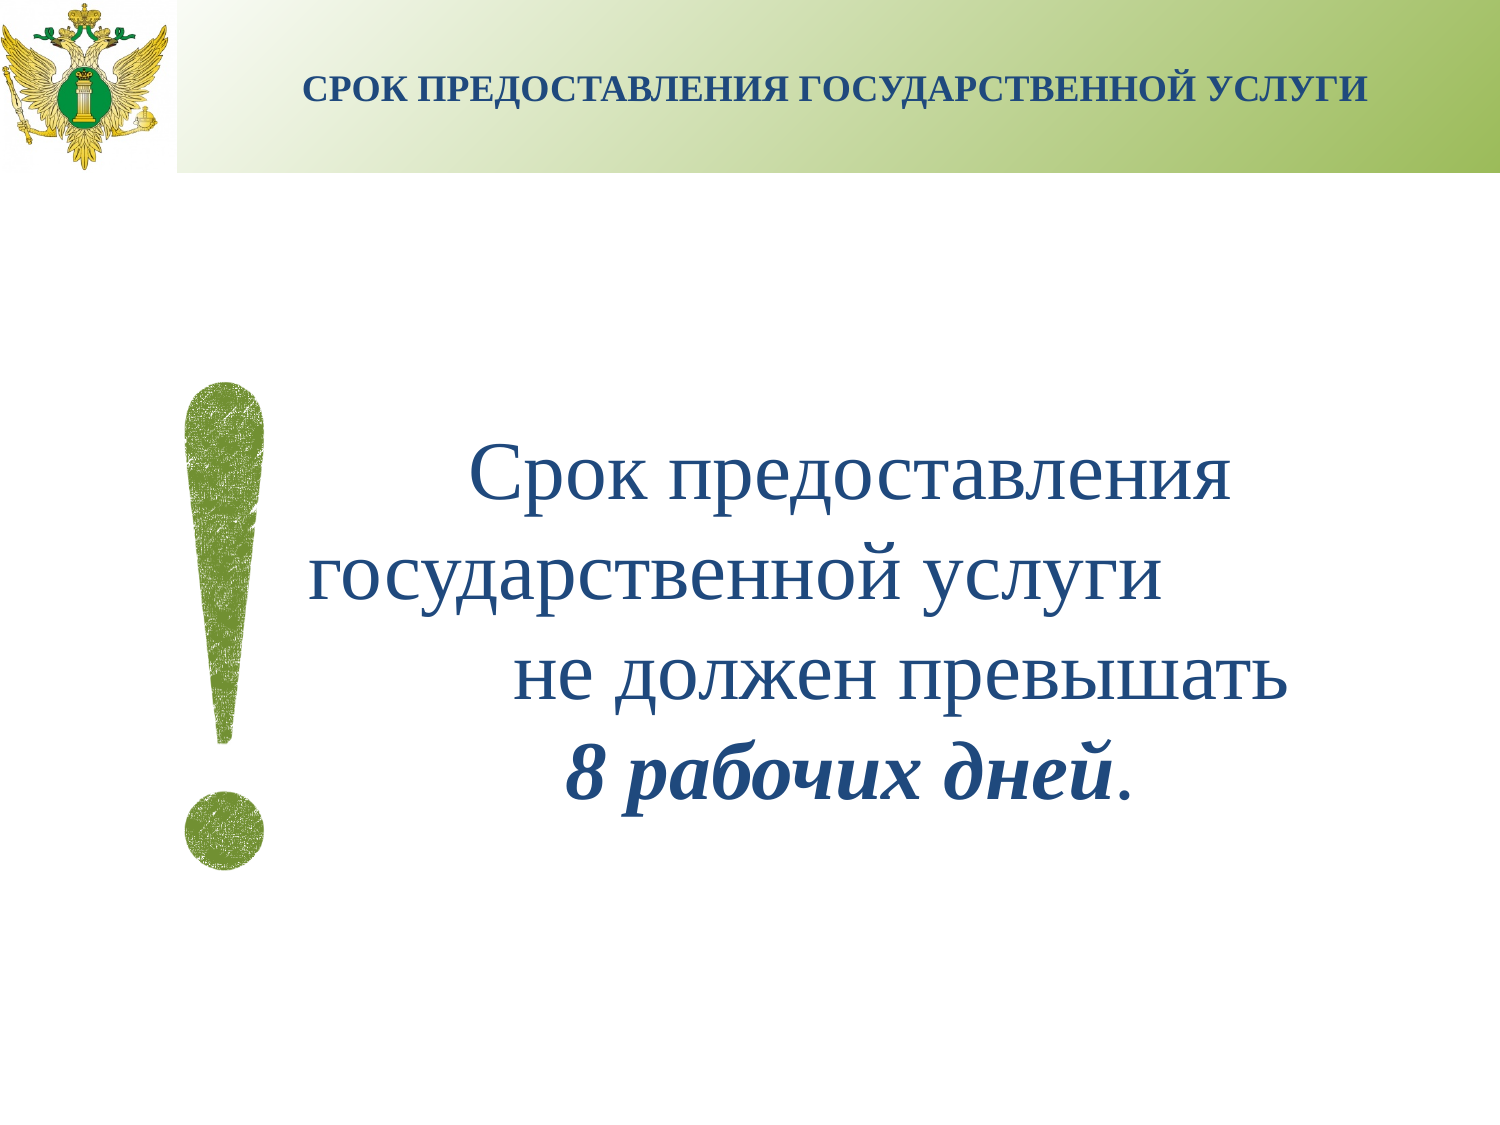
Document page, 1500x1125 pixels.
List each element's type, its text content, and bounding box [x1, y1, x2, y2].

picture [158, 371, 290, 896]
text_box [0, 0, 1500, 173]
text_box Срок предоставления государственной услуги не должен превышать 8 рабочих дней. [294, 408, 1412, 824]
